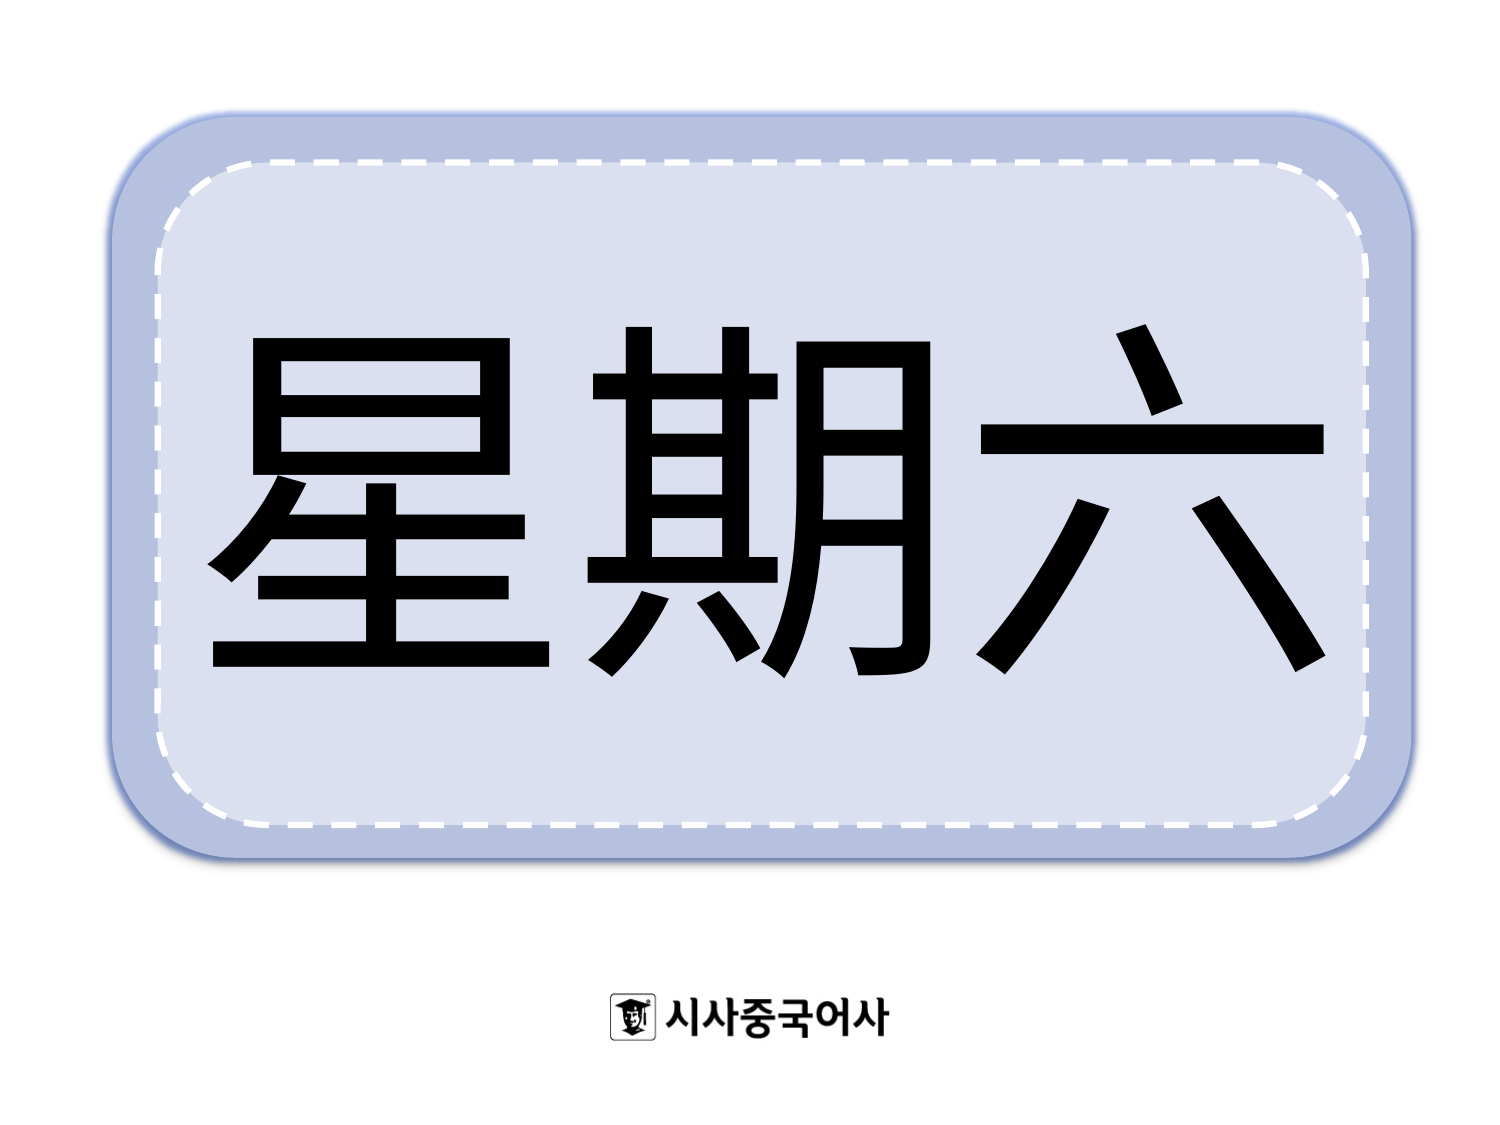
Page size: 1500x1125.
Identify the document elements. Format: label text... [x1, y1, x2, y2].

picture [602, 987, 898, 1047]
text_box 星期六 [162, 160, 1371, 824]
